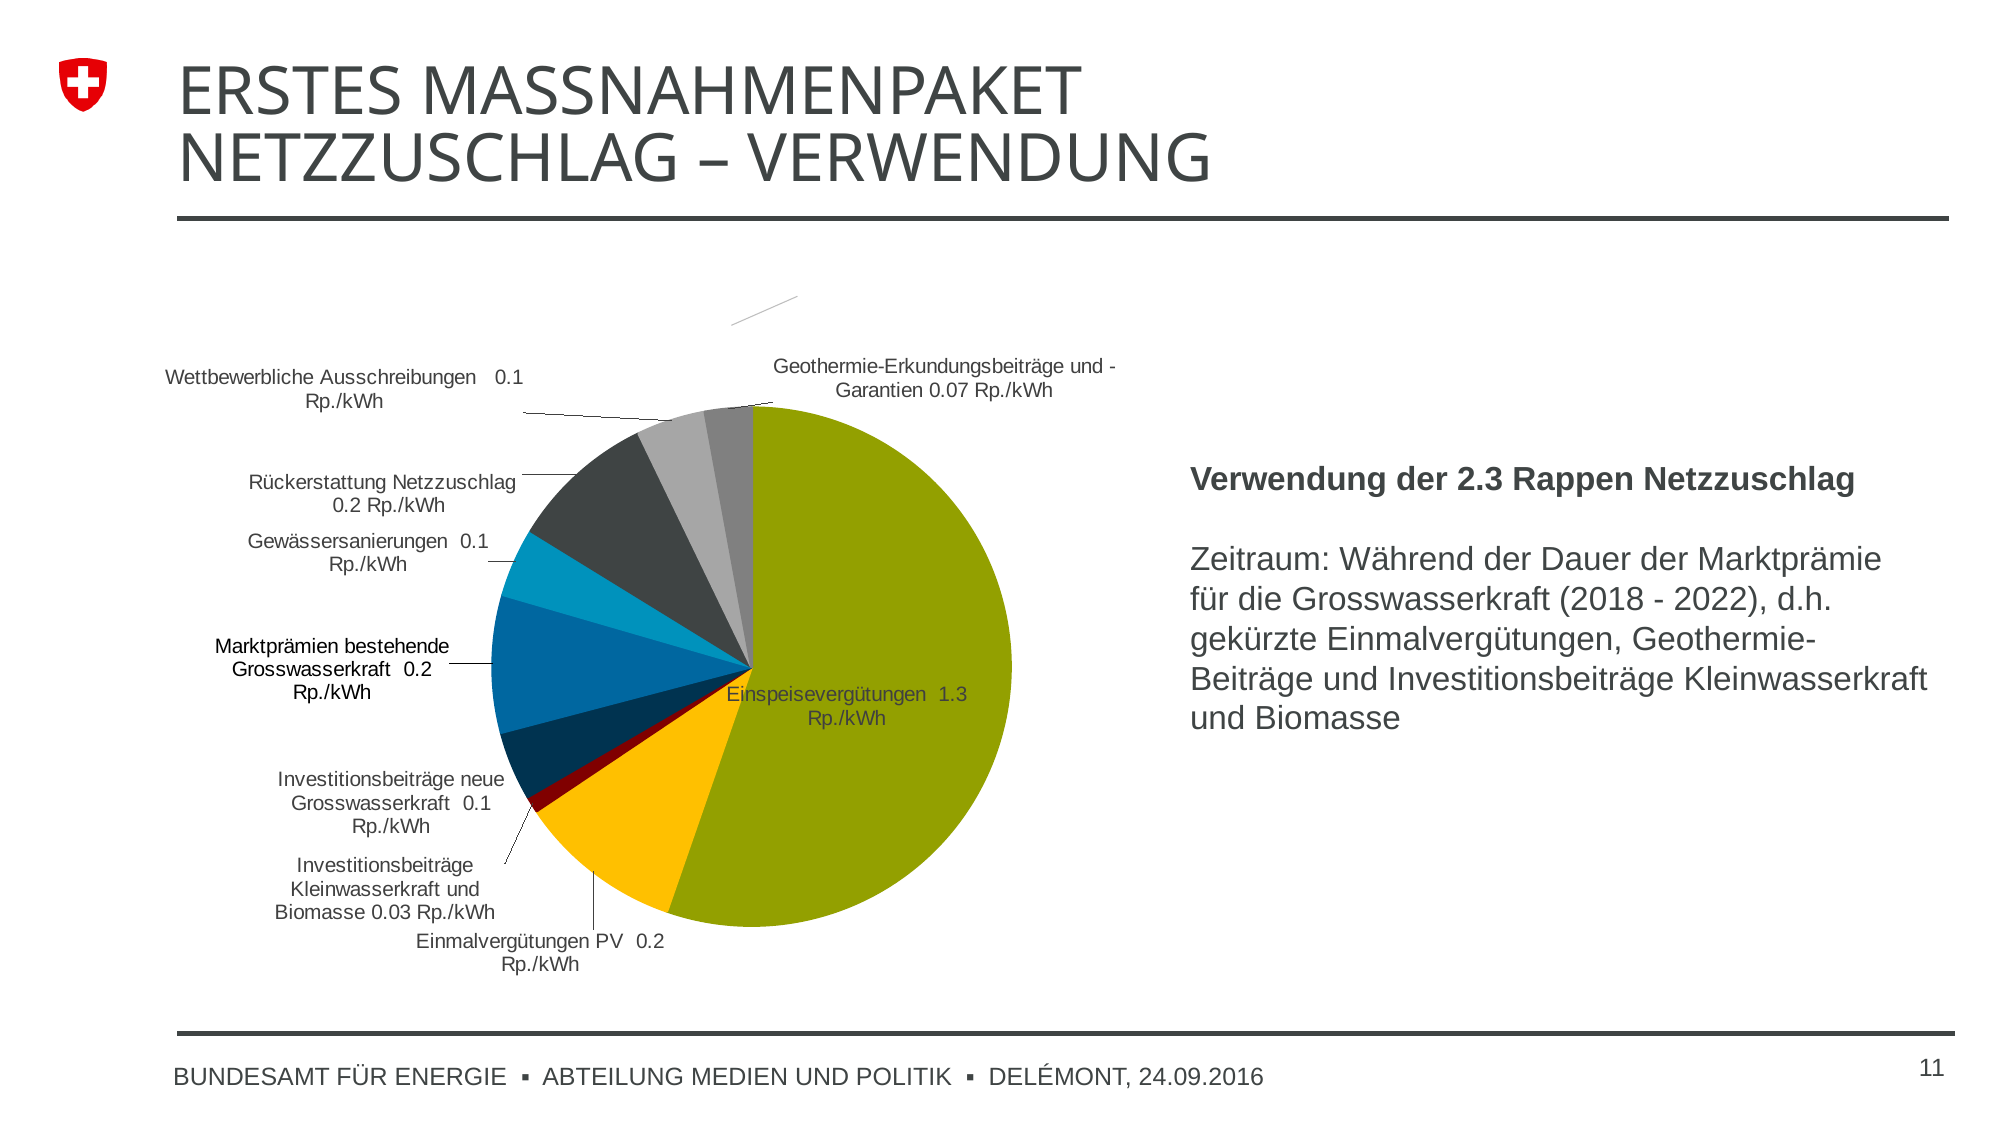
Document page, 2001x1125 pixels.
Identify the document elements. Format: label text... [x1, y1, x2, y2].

chart [149, 261, 1367, 1018]
title Erstes Massnahmenpaket netzzuschlag – Verwendung [177, 59, 1949, 195]
picture [59, 58, 108, 113]
text_box Verwendung der 2.3 Rappen Netzzuschlag Zeitraum: Während der Dauer der Marktprämie für die Grosswasserkraft (2018 - 2022), d.h. gekürzte Einmalvergütungen, Geothermie-Beiträge und Investitionsbeiträge Kleinwasserkraft und Biomasse [1367, 449, 1945, 744]
slide_number 11 [1826, 1051, 1945, 1099]
